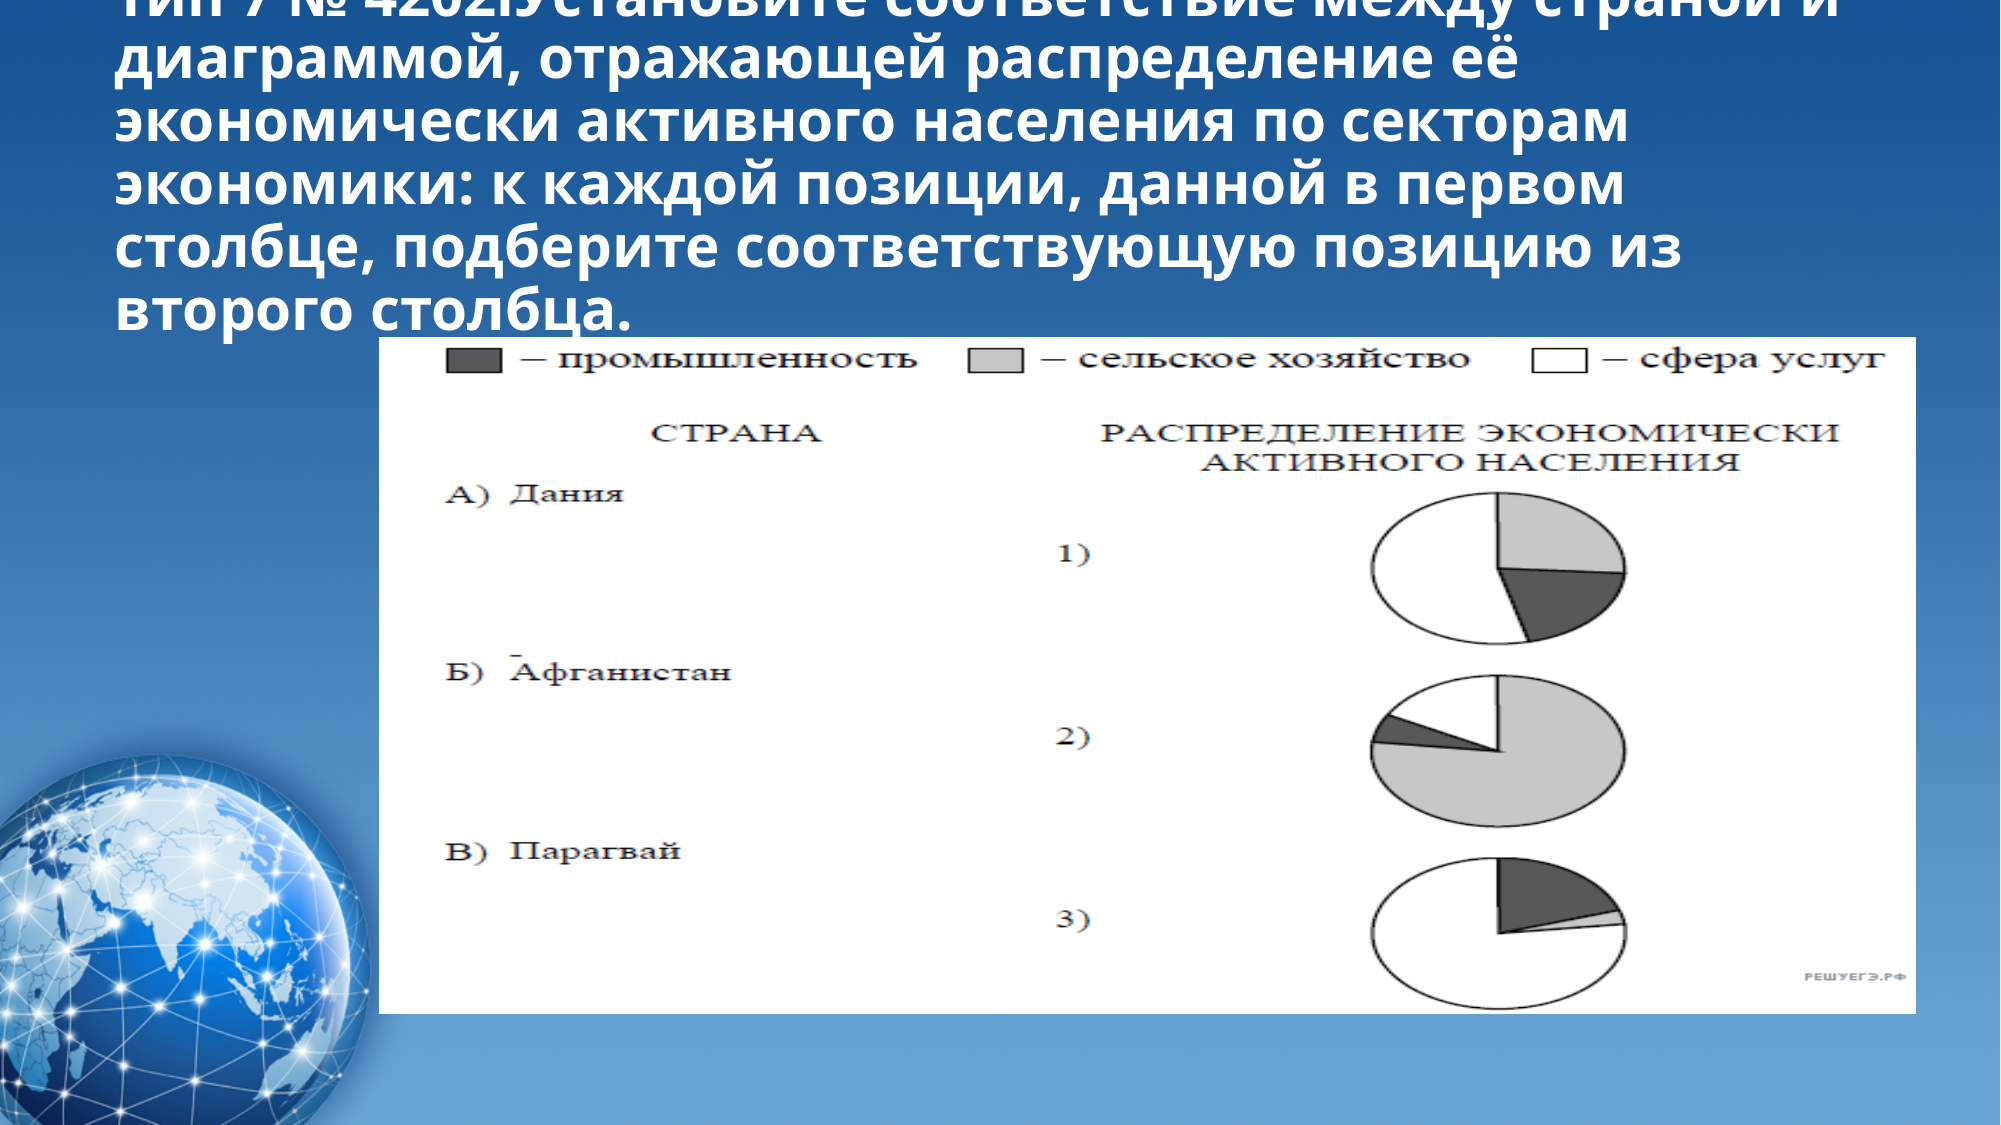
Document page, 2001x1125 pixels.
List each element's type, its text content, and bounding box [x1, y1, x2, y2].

title Тип 7 № 4202iУстановите соответствие между страной и диаграммой, отражающей распределение её экономически активного населения по секторам экономики: к каждой позиции, данной в первом столбце, подберите соответствующую позицию из второго столбца. [99, 45, 1863, 264]
picture [0, 0, 2001, 1125]
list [379, 337, 1916, 1014]
